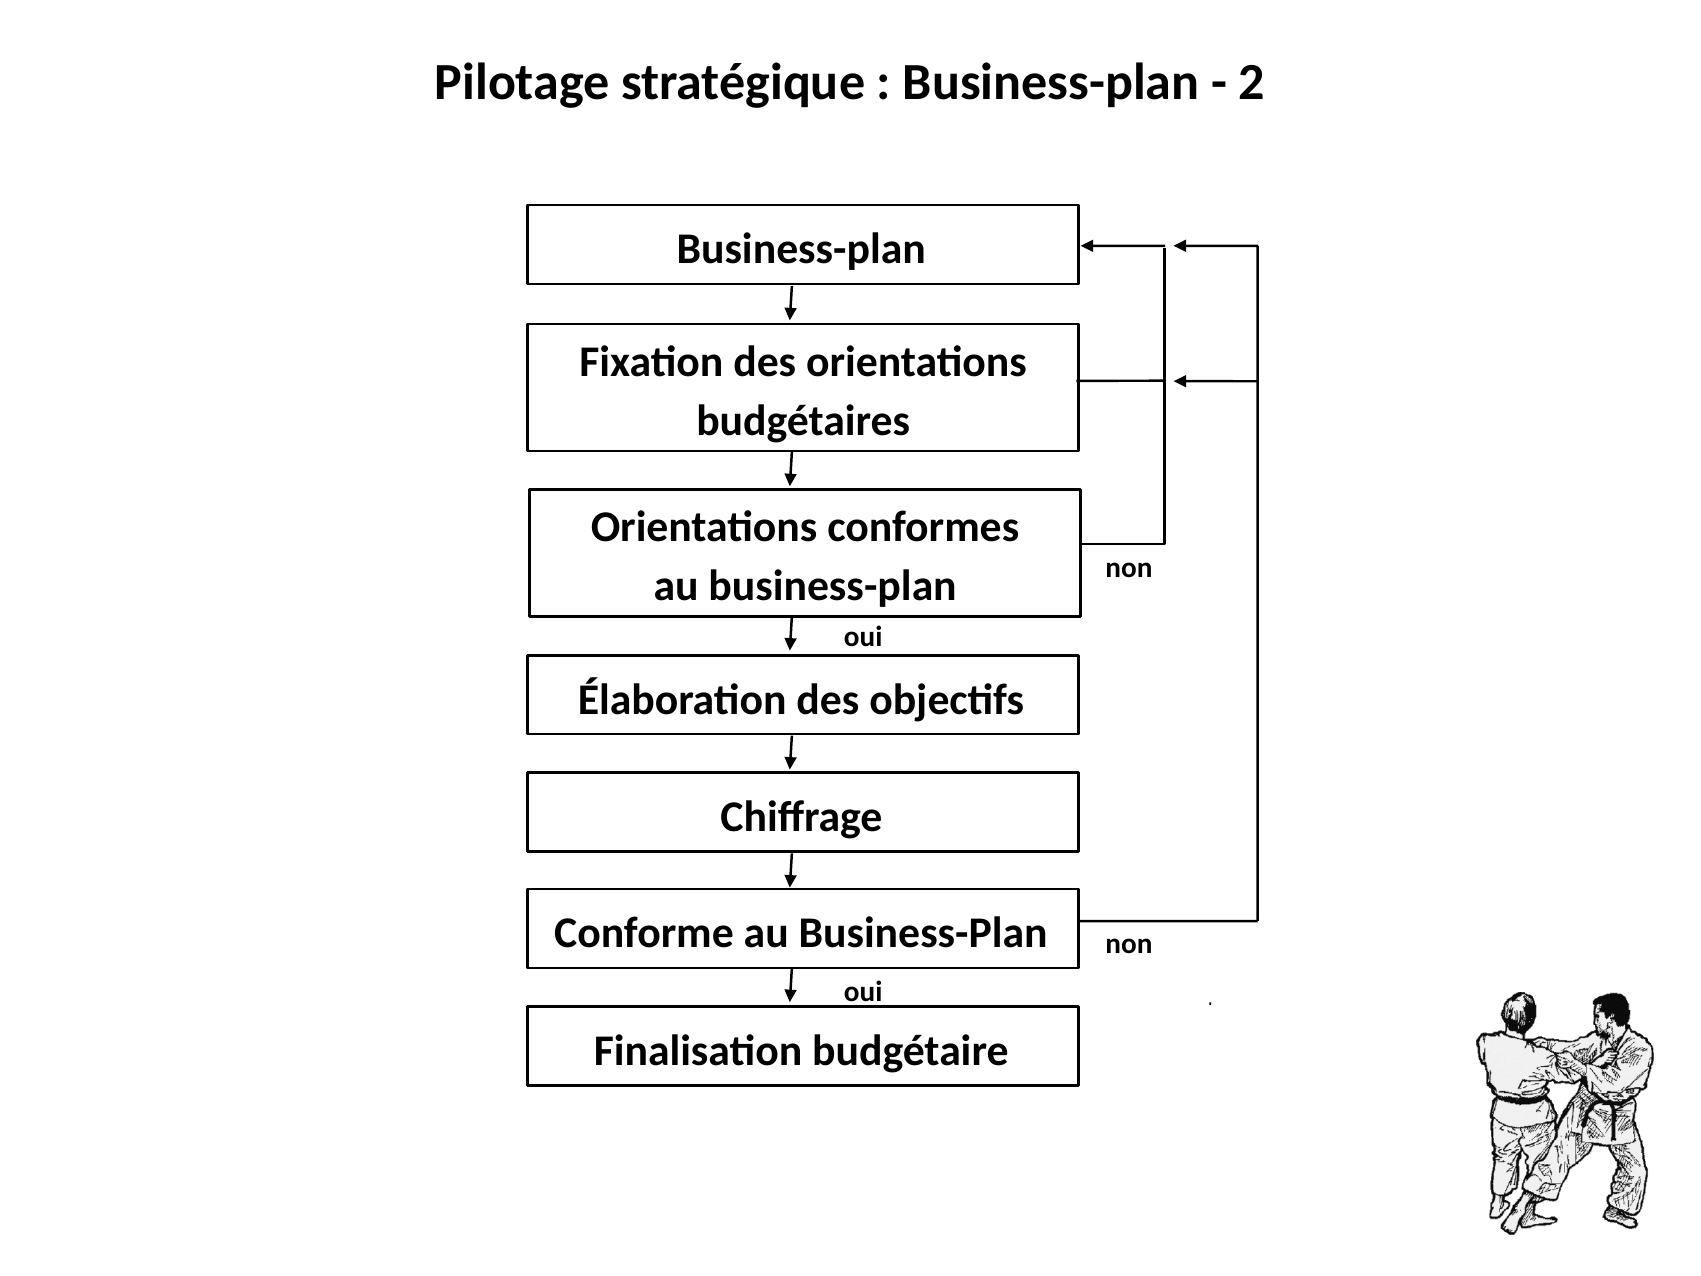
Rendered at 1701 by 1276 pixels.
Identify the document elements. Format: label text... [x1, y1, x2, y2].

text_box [527, 204, 1259, 1087]
text_box Pilotage stratégique : Business-plan - 2 [0, 47, 1701, 124]
picture [1476, 991, 1654, 1235]
